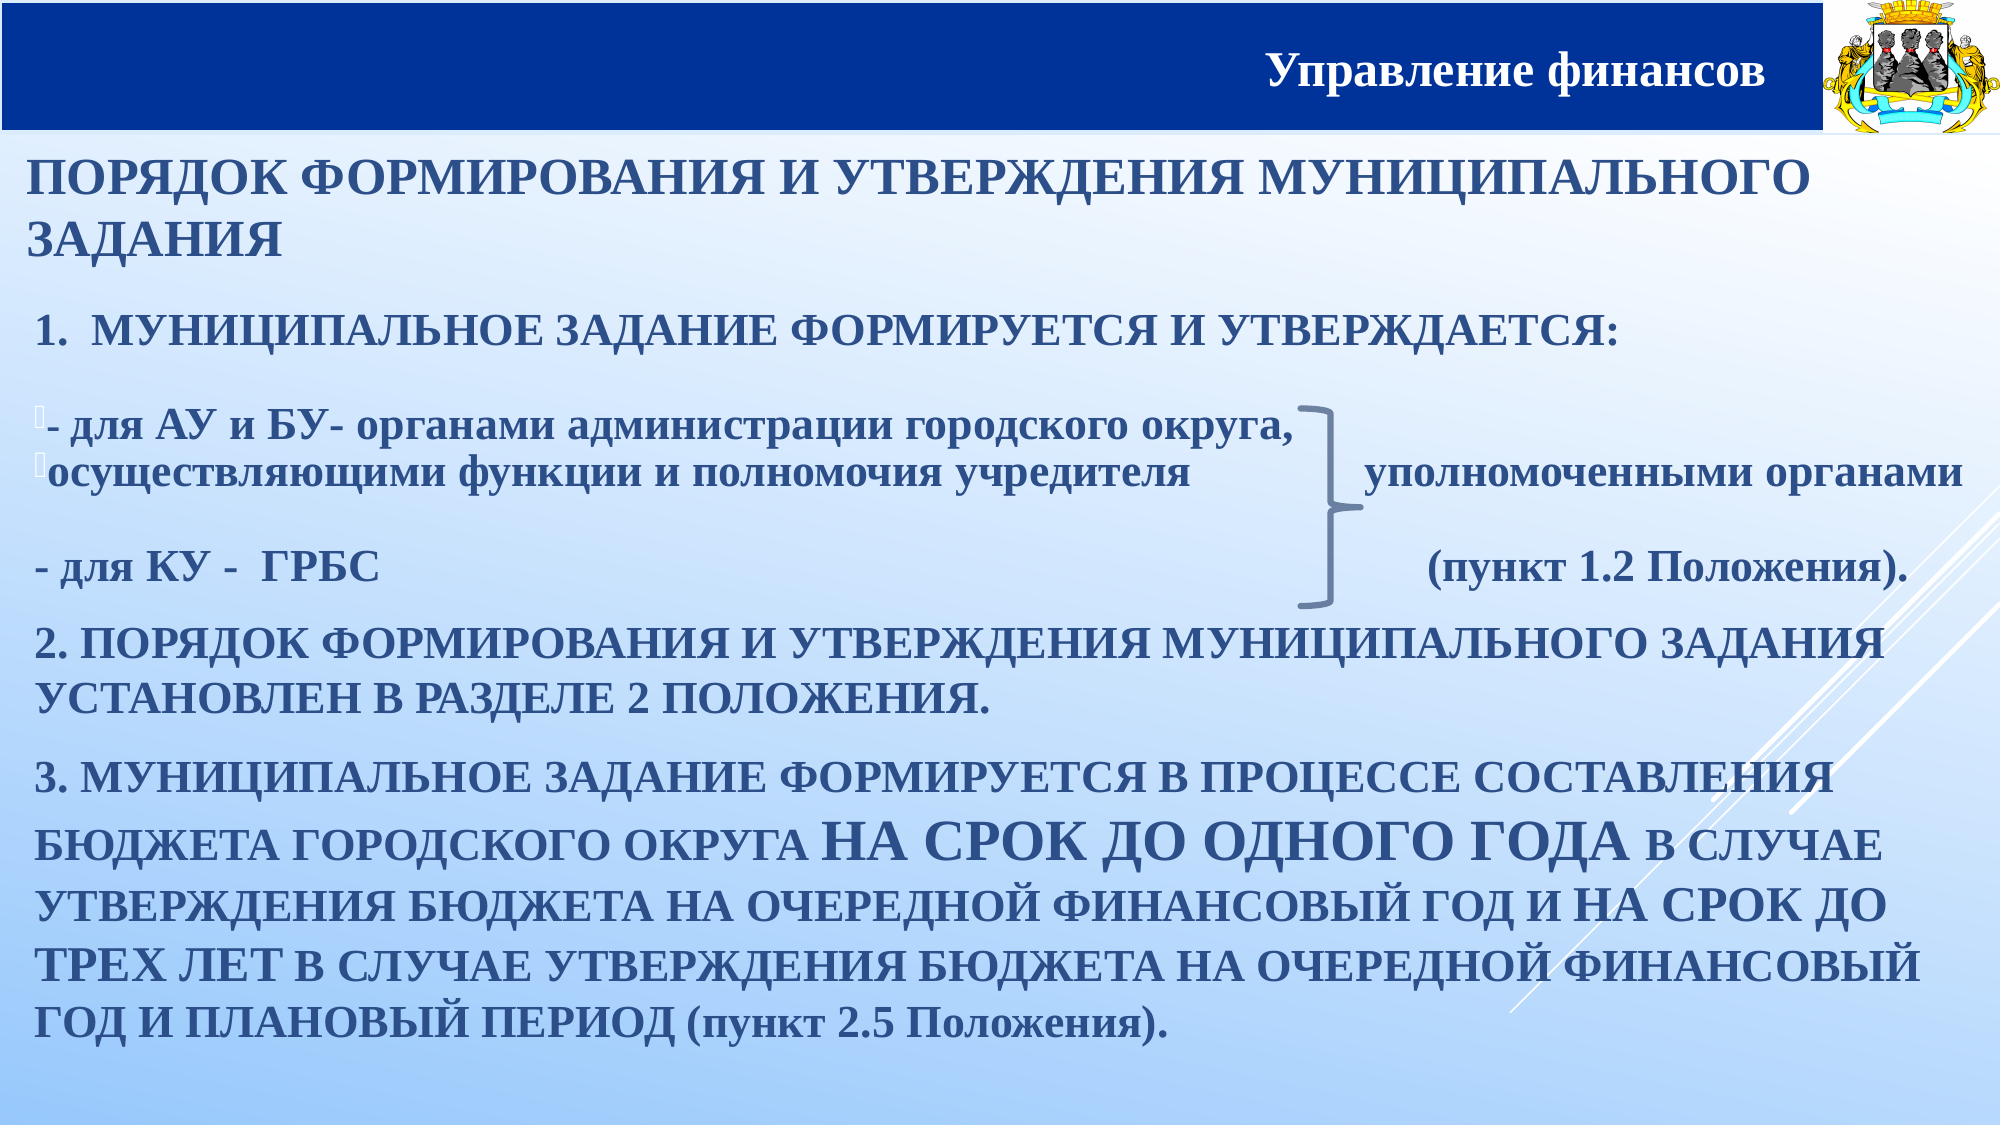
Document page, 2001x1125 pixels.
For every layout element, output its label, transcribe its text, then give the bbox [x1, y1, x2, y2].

picture [1823, 0, 2000, 134]
text_box Управление финансов [0, 0, 1823, 134]
list 1. МУНИЦИПАЛЬНОЕ ЗАДАНИЕ ФОРМИРУЕТСЯ И УТВЕРЖДАЕТСЯ: - для АУ и БУ- органами администрации городского округа, осуществляющими функции и полномочия учредителя уполномоченными органами - для КУ - ГРБС (пункт 1.2 Положения). 2. ПОРЯДОК ФОРМИРОВАНИЯ И УТВЕРЖДЕНИЯ МУНИЦИПАЛЬНОГО ЗАДАНИЯ УСТАНОВЛЕН В РАЗДЕЛЕ 2 ПОЛОЖЕНИЯ. 3. МУНИЦИПАЛЬНОЕ ЗАДАНИЕ ФОРМИРУЕТСЯ В ПРОЦЕССЕ СОСТАВЛЕНИЯ БЮДЖЕТА ГОРОДСКОГО ОКРУГА НА СРОК ДО ОДНОГО ГОДА В СЛУЧАЕ УТВЕРЖДЕНИЯ БЮДЖЕТА НА ОЧЕРЕДНОЙ ФИНАНСОВЫЙ ГОД И НА СРОК ДО ТРЕХ ЛЕТ В СЛУЧАЕ УТВЕРЖДЕНИЯ БЮДЖЕТА НА ОЧЕРЕДНОЙ ФИНАНСОВЫЙ ГОД И ПЛАНОВЫЙ ПЕРИОД (пункт 2.5 Положения). [19, 292, 1989, 1110]
title Порядок формирования и утверждения муниципального задания [11, 132, 1989, 277]
text_box [1299, 407, 1362, 607]
